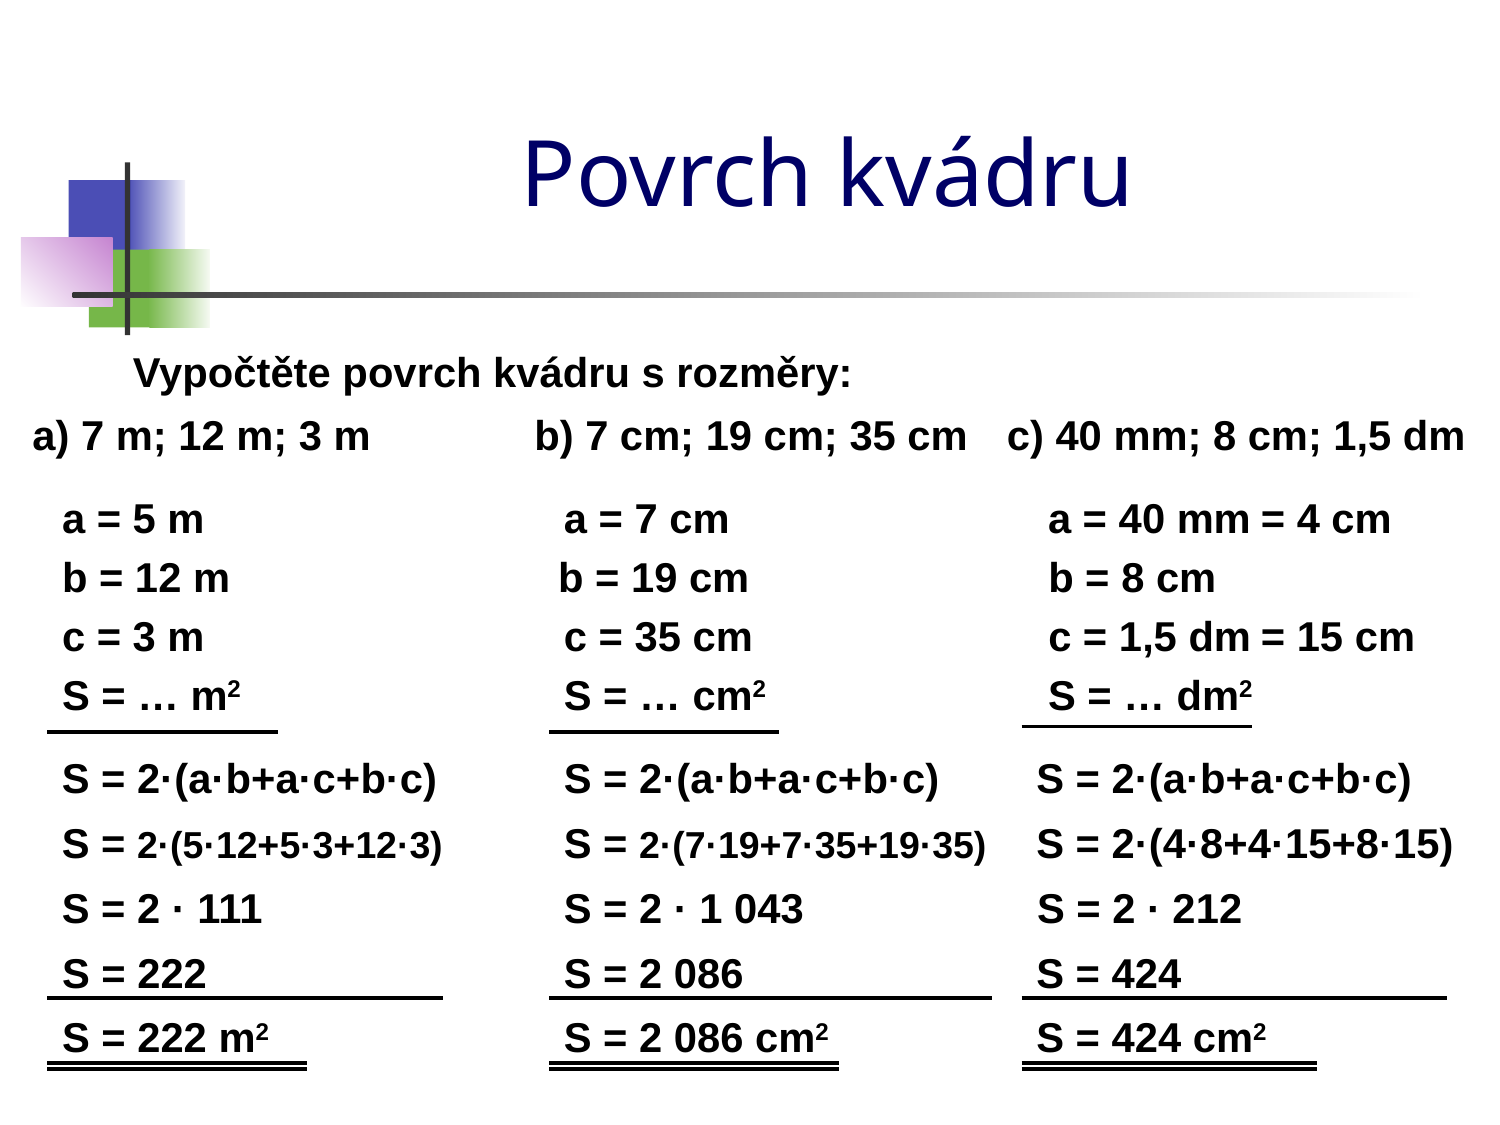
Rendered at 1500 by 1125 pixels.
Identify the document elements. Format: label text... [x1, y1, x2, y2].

text_box a = 7 cm [549, 484, 821, 549]
text_box Vypočtěte povrch kvádru s rozměry: [118, 338, 1388, 403]
text_box c = 35 cm [549, 602, 821, 668]
text_box c = 1,5 dm [1033, 602, 1246, 668]
text_box S = 2·(a·b+a·c+b·c) [47, 744, 479, 809]
text_box a = 5 m [47, 484, 319, 543]
text_box b = 12 m [47, 543, 319, 602]
text_box a = 40 mm [1033, 484, 1246, 543]
text_box S = 424 [1021, 939, 1294, 996]
text_box S = 2 086 [549, 939, 821, 996]
text_box S = … cm2 [549, 668, 821, 727]
text_box S = … m2 [47, 668, 319, 727]
text_box c = 3 m [47, 602, 319, 668]
text_box = 15 cm [1246, 602, 1450, 668]
text_box S = 2·(a·b+a·c+b·c) [1021, 744, 1500, 809]
text_box S = 2·(7·19+7·35+19·35) [549, 809, 1021, 874]
text_box S = 222 m2 [47, 1005, 319, 1069]
text_box c) 40 mm; 8 cm; 1,5 dm [992, 401, 1489, 467]
text_box S = 222 [47, 939, 319, 996]
text_box = 4 cm [1246, 484, 1450, 549]
text_box S = 2 · 111 [47, 874, 520, 939]
text_box S = 2 086 cm2 [549, 1005, 869, 1069]
text_box S = 2·(a·b+a·c+b·c) [549, 744, 963, 809]
text_box S = 2 · 1 043 [549, 874, 1022, 939]
text_box b) 7 cm; 19 cm; 35 cm [519, 401, 992, 467]
title Povrch kvádru [188, 34, 1468, 276]
text_box S = 2 · 212 [1022, 874, 1495, 939]
text_box a) 7 m; 12 m; 3 m [17, 401, 396, 467]
text_box S = 2·(4·8+4·15+8·15) [1021, 809, 1489, 874]
text_box S = 424 cm2 [1021, 1004, 1388, 1069]
text_box b = 8 cm [1033, 543, 1306, 602]
text_box S = 2·(5·12+5·3+12·3) [47, 809, 520, 874]
text_box S = … dm2 [1033, 668, 1306, 727]
text_box b = 19 cm [543, 543, 815, 609]
